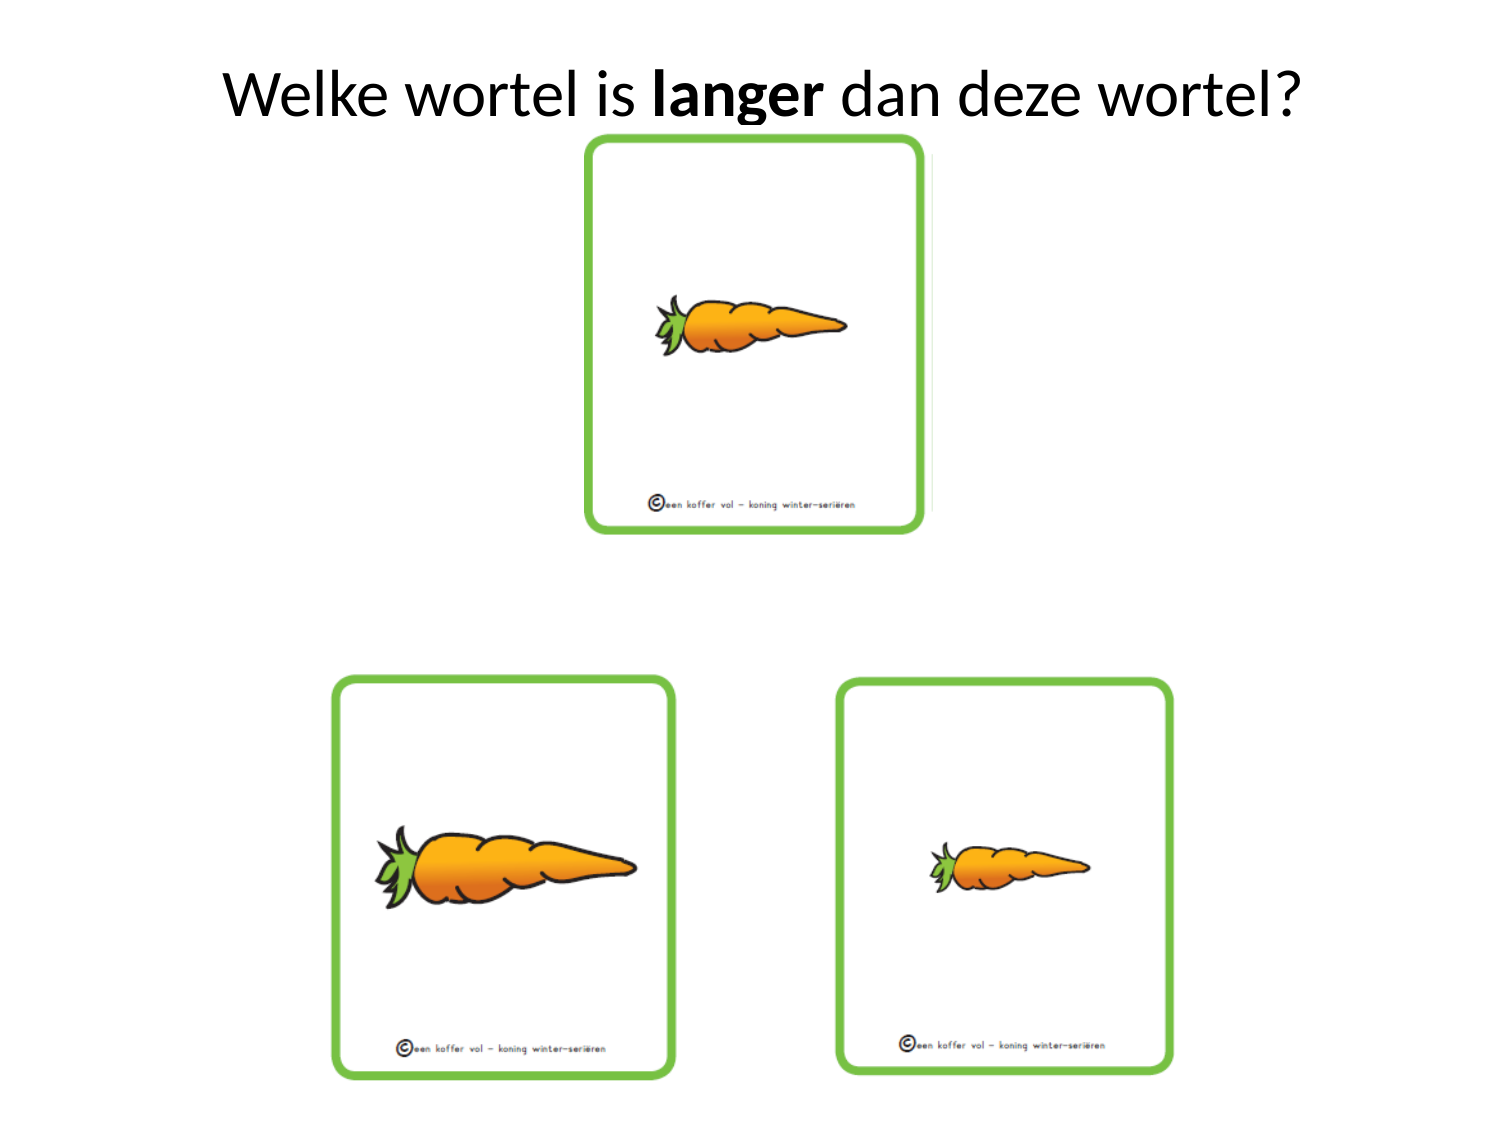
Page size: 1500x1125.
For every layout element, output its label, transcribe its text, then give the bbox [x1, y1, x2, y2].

picture [324, 668, 682, 1083]
picture [832, 668, 1180, 1085]
picture [584, 125, 933, 536]
list Welke wortel is langer dan deze wortel? [88, 42, 1439, 786]
